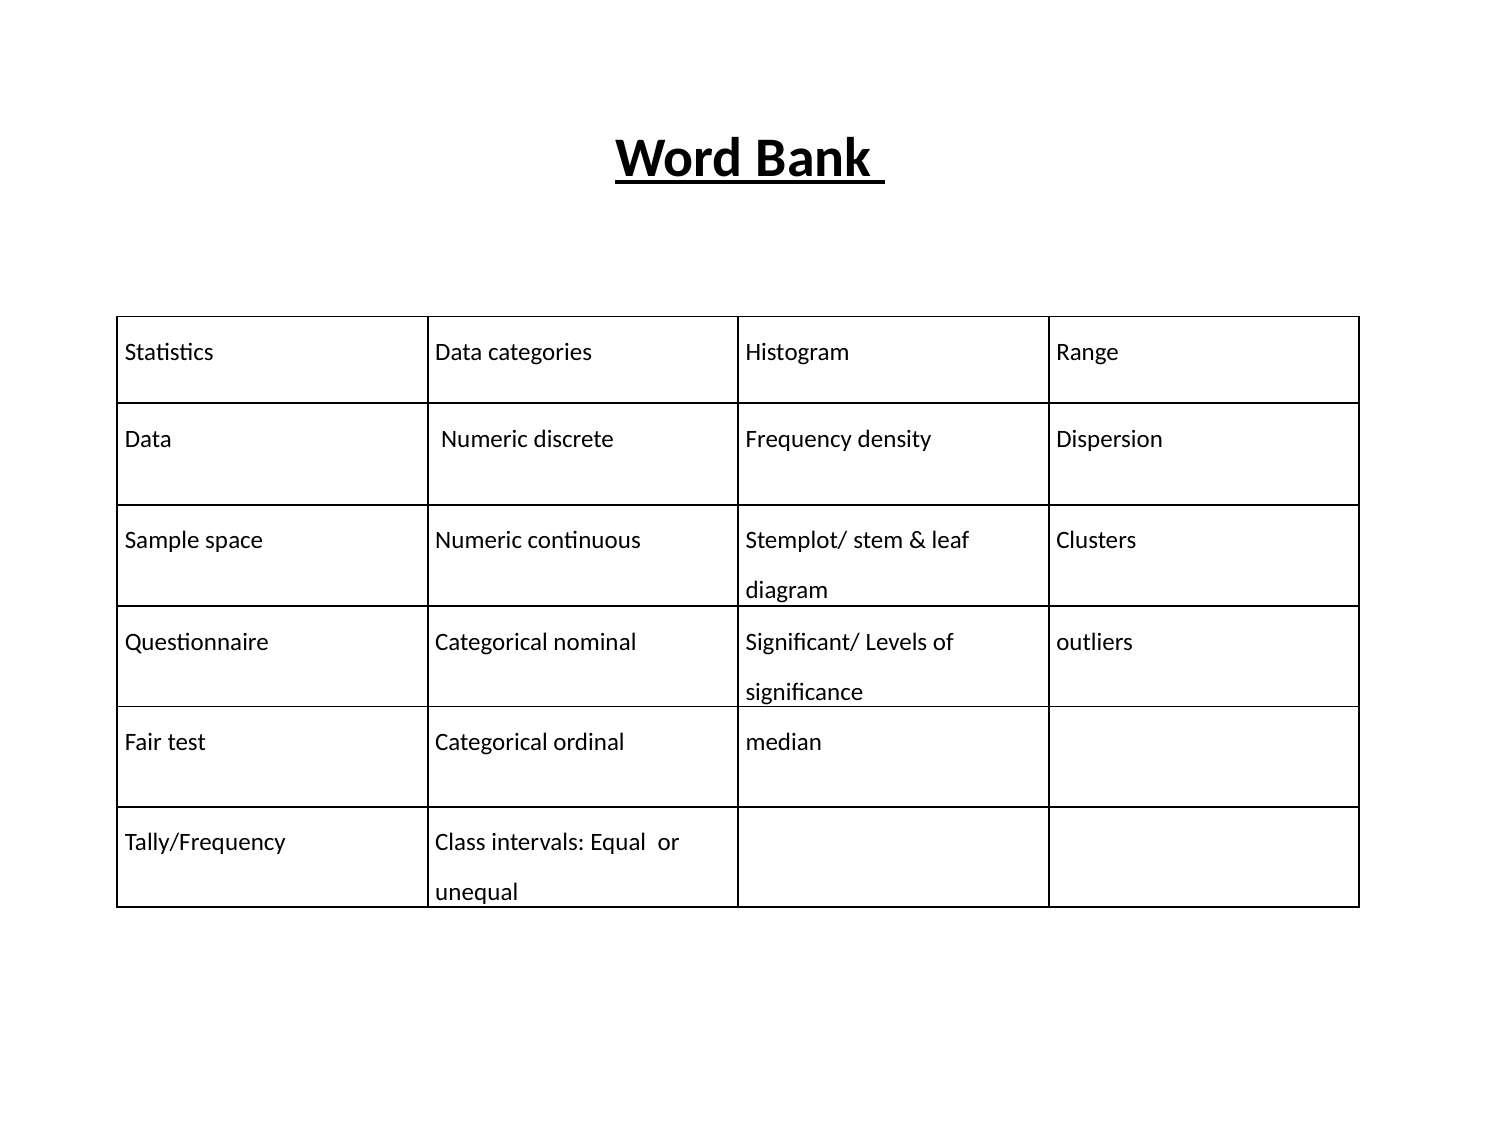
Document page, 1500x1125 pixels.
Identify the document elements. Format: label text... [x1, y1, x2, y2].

table_cell Class intervals: Equal or unequal [429, 808, 737, 906]
table_cell Numeric discrete [429, 404, 737, 504]
table_cell Data [118, 404, 427, 504]
table_header Range [1050, 317, 1358, 402]
table_cell Frequency density [739, 404, 1048, 504]
table_cell [1050, 808, 1358, 906]
table_cell [1050, 707, 1358, 806]
table_cell outliers [1050, 607, 1358, 706]
table_cell median [739, 707, 1048, 806]
table_header Data categories [429, 317, 737, 402]
table_cell Fair test [118, 707, 427, 806]
table_cell Stemplot/ stem & leaf diagram [739, 506, 1048, 605]
table_cell Categorical nominal [429, 607, 737, 706]
table_cell Significant/ Levels of significance [739, 607, 1048, 706]
table_cell Sample space [118, 506, 427, 605]
table_cell Questionnaire [118, 607, 427, 706]
table_cell [739, 808, 1048, 906]
table_header Statistics [118, 317, 427, 402]
table_cell Tally/Frequency [118, 808, 427, 906]
table_cell Categorical ordinal [429, 707, 737, 806]
table_cell Clusters [1050, 506, 1358, 605]
title Word Bank [75, 45, 1425, 233]
table_cell Dispersion [1050, 404, 1358, 504]
table_header Histogram [739, 317, 1048, 402]
table_cell Numeric continuous [429, 506, 737, 605]
